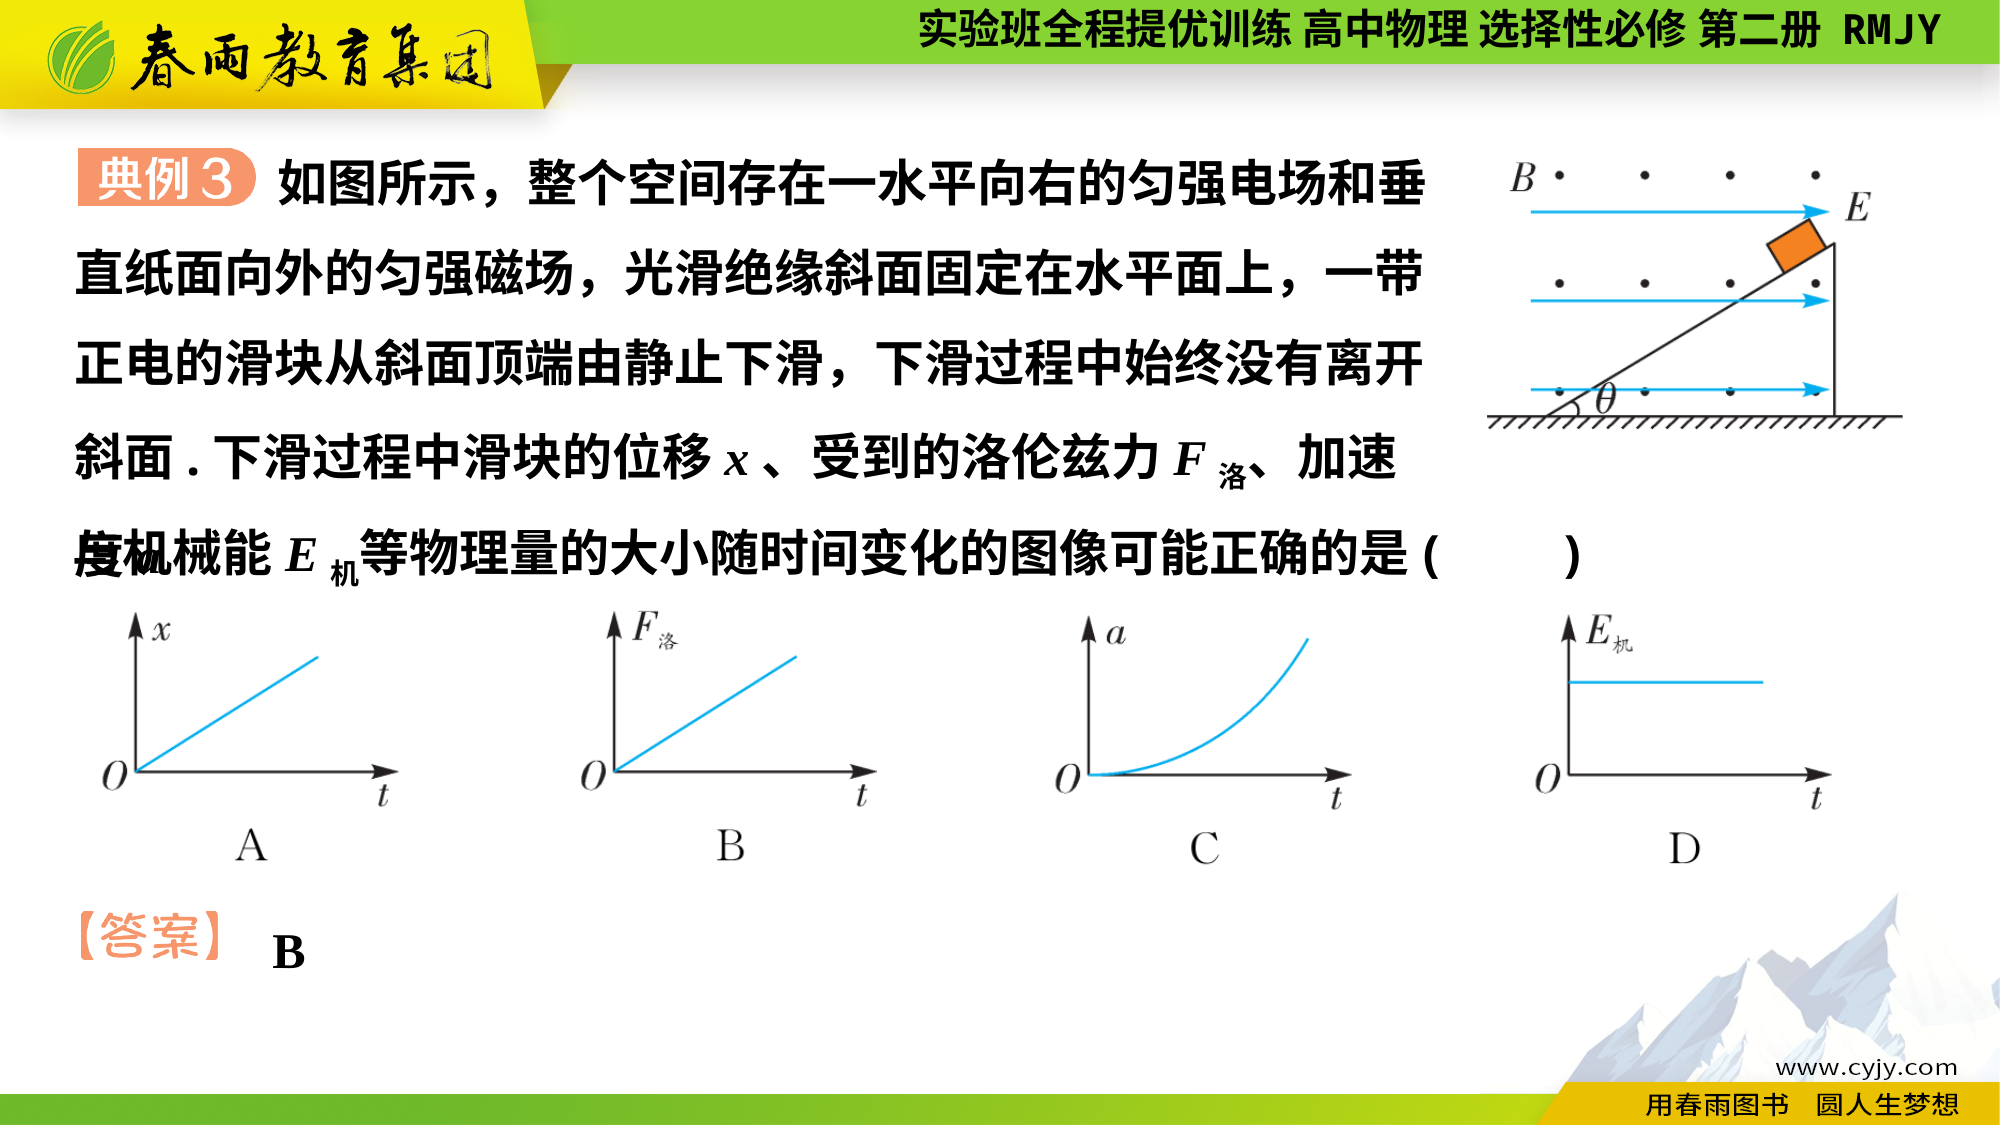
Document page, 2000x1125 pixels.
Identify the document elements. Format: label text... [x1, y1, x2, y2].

text_box B [257, 895, 321, 986]
list 如图所示，整个空间存在一水平向右的匀强电场和垂直纸面向外的匀强磁场，光滑绝缘斜面固定在水平面上，一带正电的滑块从斜面顶端由静止下滑，下滑过程中始终没有离开斜面.下滑过程中滑块的位移x、受到的洛伦兹力F洛、加速度a [59, 113, 1461, 480]
picture [0, 0, 2000, 1125]
text_box 与机械能E机等物理量的大小随时间变化的图像可能正确的是 ( ) [57, 480, 1937, 598]
